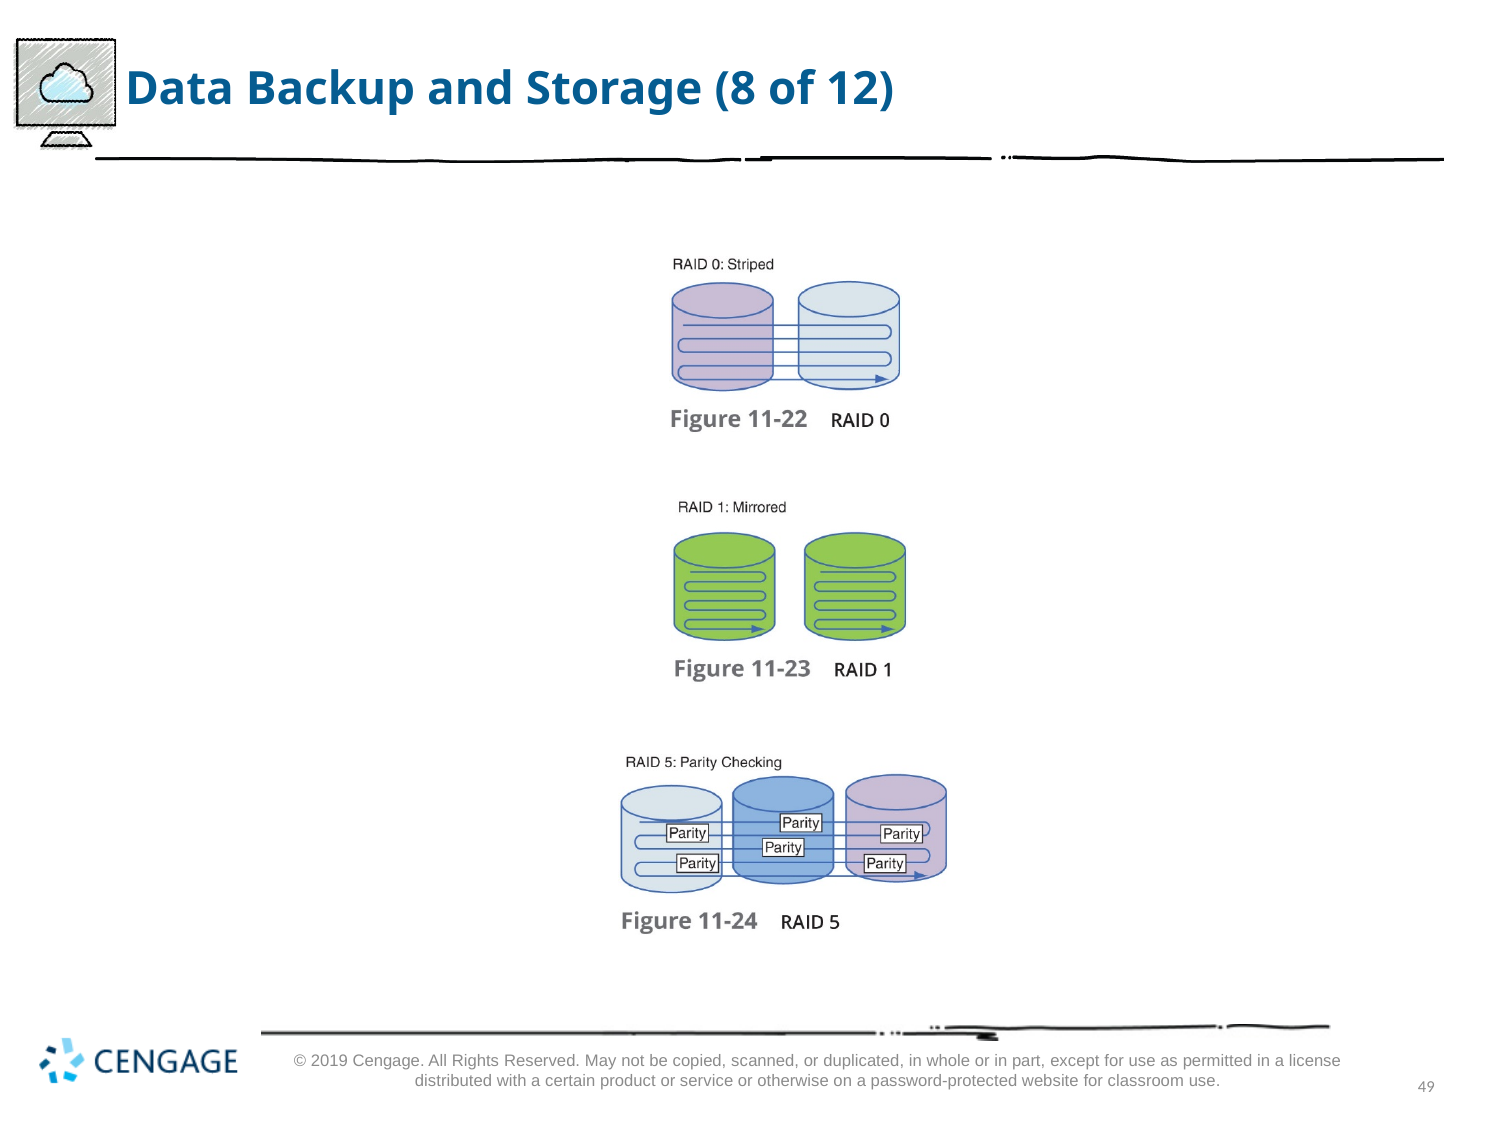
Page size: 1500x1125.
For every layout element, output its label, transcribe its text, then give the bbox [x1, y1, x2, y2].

title Data Backup and Storage (8 of 12) [125, 66, 1442, 116]
picture [95, 155, 1444, 163]
picture [669, 256, 902, 434]
picture [19, 1024, 250, 1096]
footer © 2019 Cengage. All Rights Reserved. May not be copied, scanned, or duplicated, in whole or in part, except for use as permitted in a license distributed with a certain product or service or otherwise on a password-protected website for classroom use. [262, 1050, 1375, 1091]
picture [617, 753, 949, 936]
picture [261, 1024, 1331, 1041]
picture [670, 499, 908, 685]
picture [13, 36, 117, 151]
